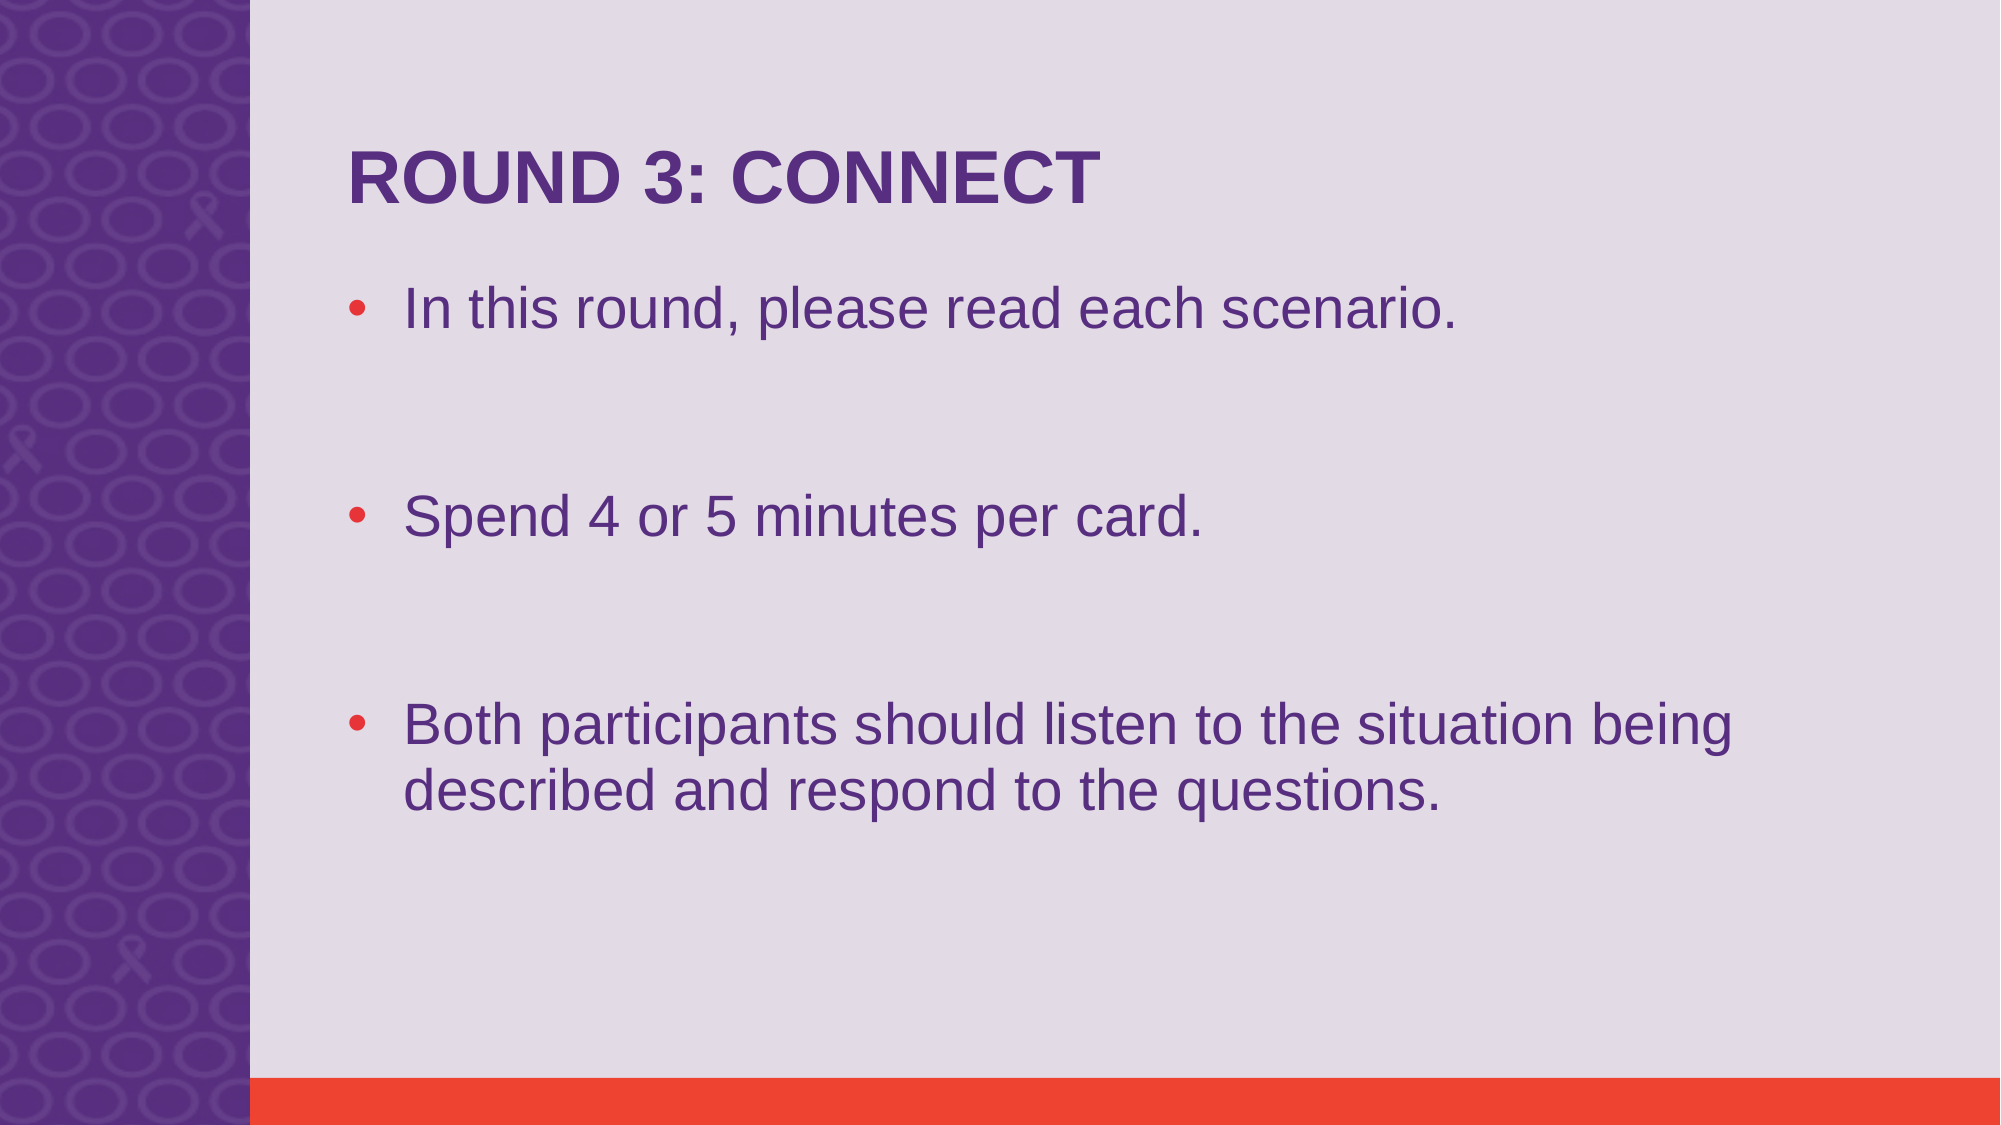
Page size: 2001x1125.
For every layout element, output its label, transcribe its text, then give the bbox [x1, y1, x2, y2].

list In this round, please read each scenario. Spend 4 or 5 minutes per card. Both participants should listen to the situation being described and respond to the questions. [332, 268, 1899, 1043]
title ROUND 3: CONNECT [332, 96, 1899, 228]
picture [0, 0, 250, 1125]
